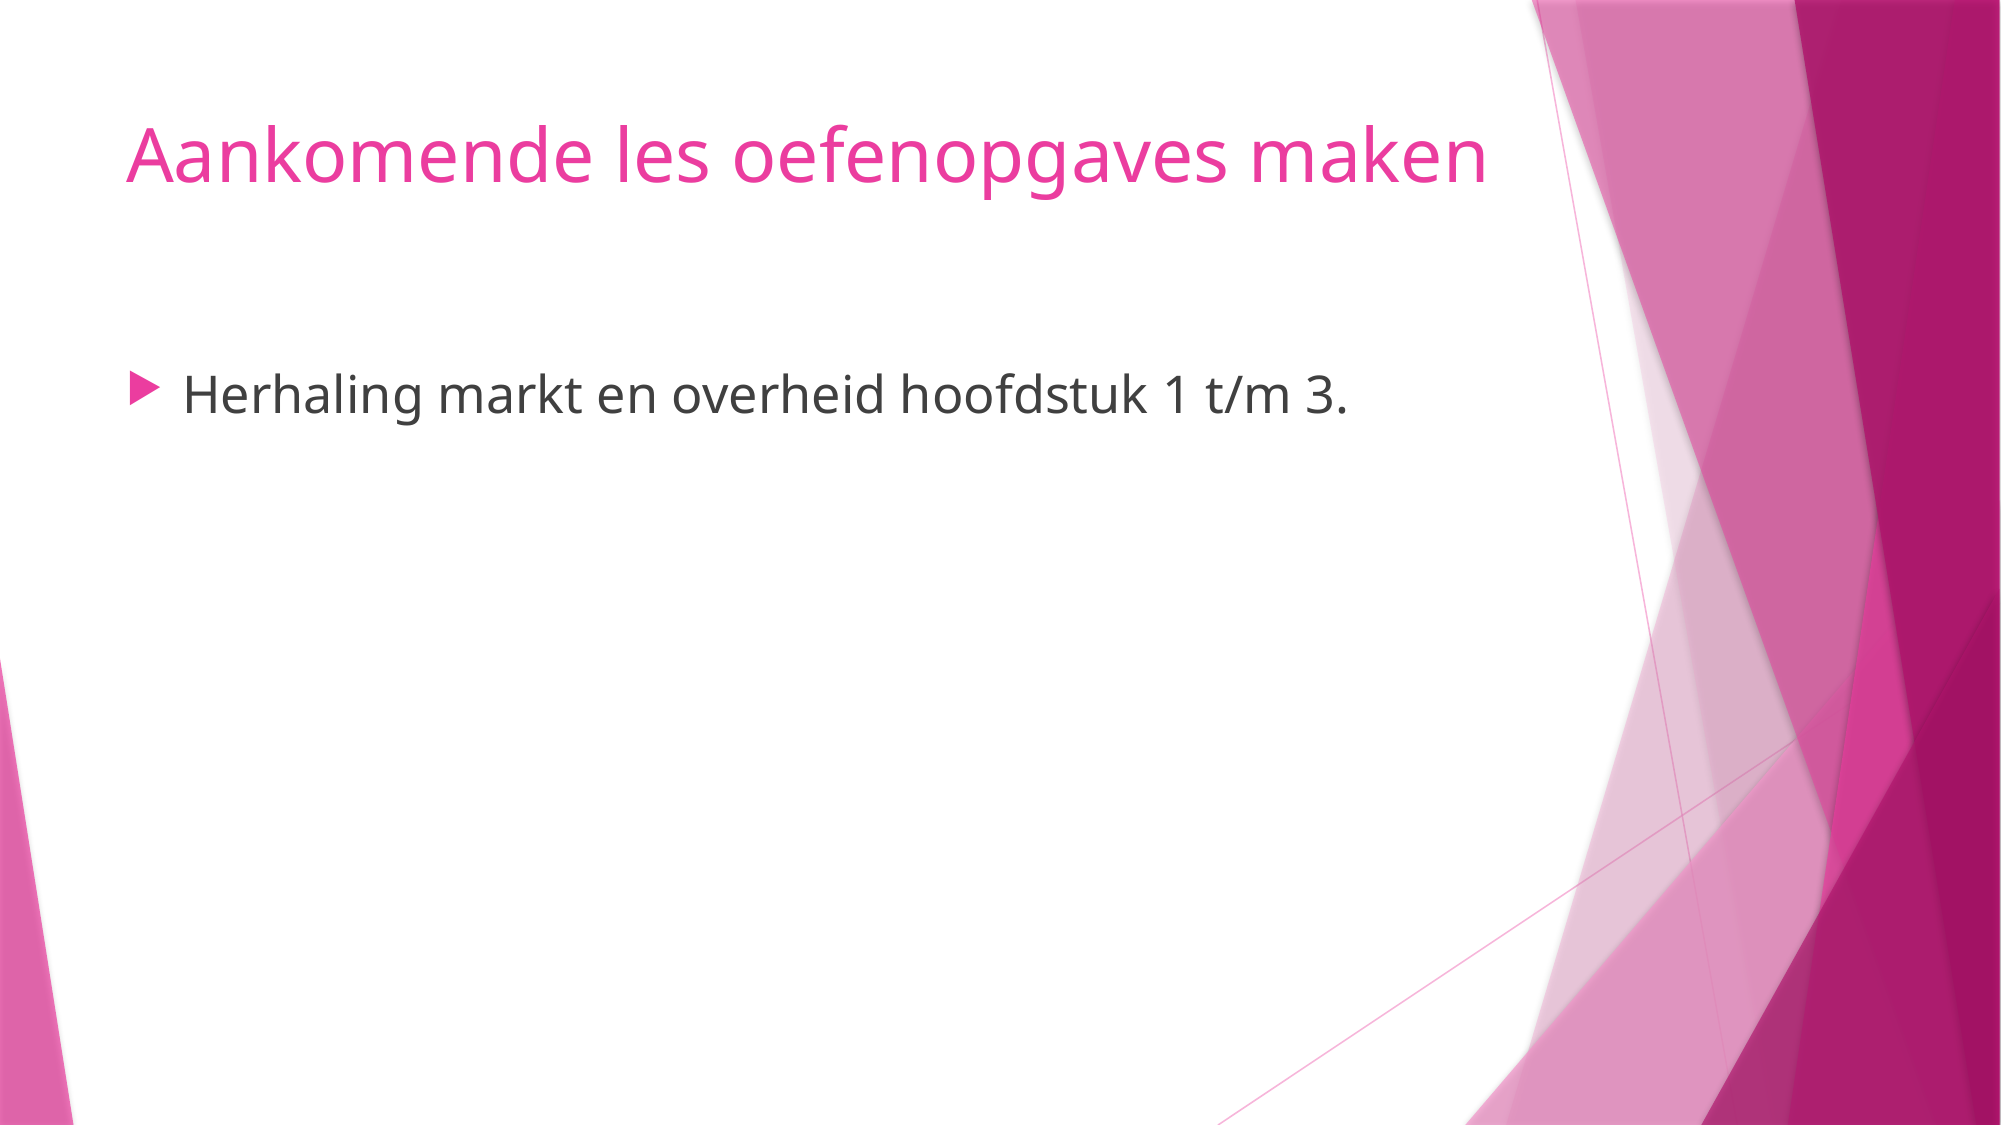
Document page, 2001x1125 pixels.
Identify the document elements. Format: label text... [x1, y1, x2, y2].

list Herhaling markt en overheid hoofdstuk 1 t/m 3. [111, 354, 1522, 992]
title Aankomende les oefenopgaves maken [111, 99, 1522, 317]
